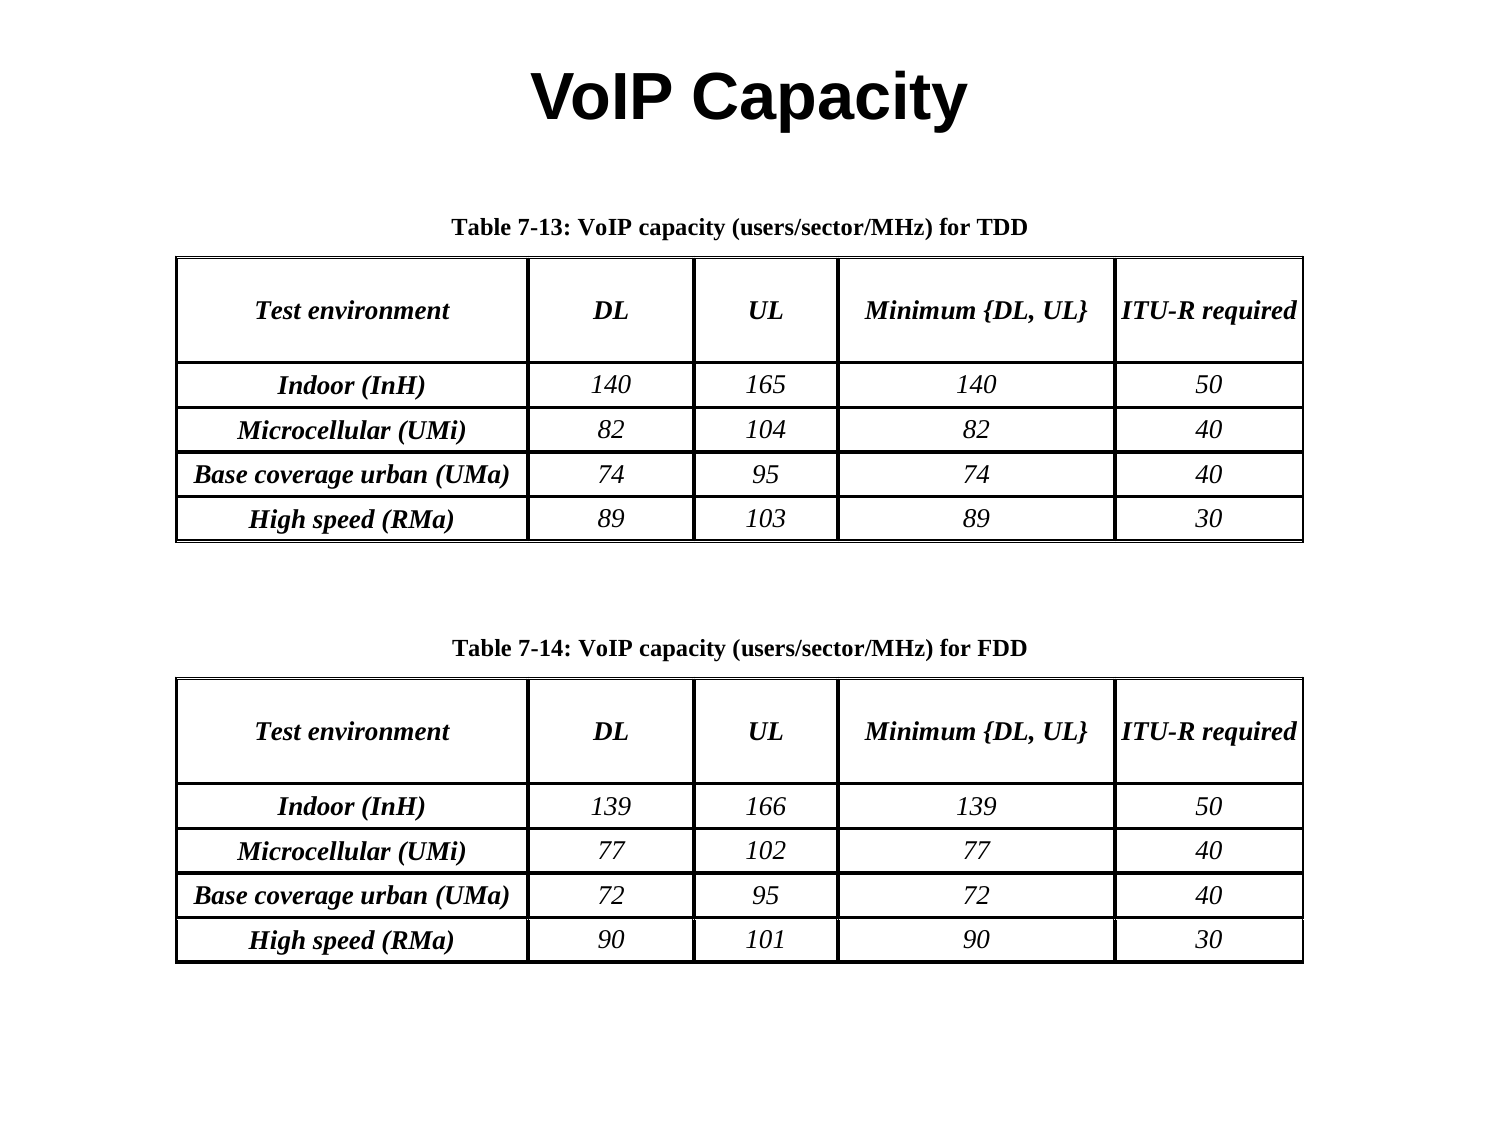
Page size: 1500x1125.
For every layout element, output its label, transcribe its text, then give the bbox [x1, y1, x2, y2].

title VoIP Capacity [75, 45, 1425, 233]
picture [137, 212, 1341, 1014]
